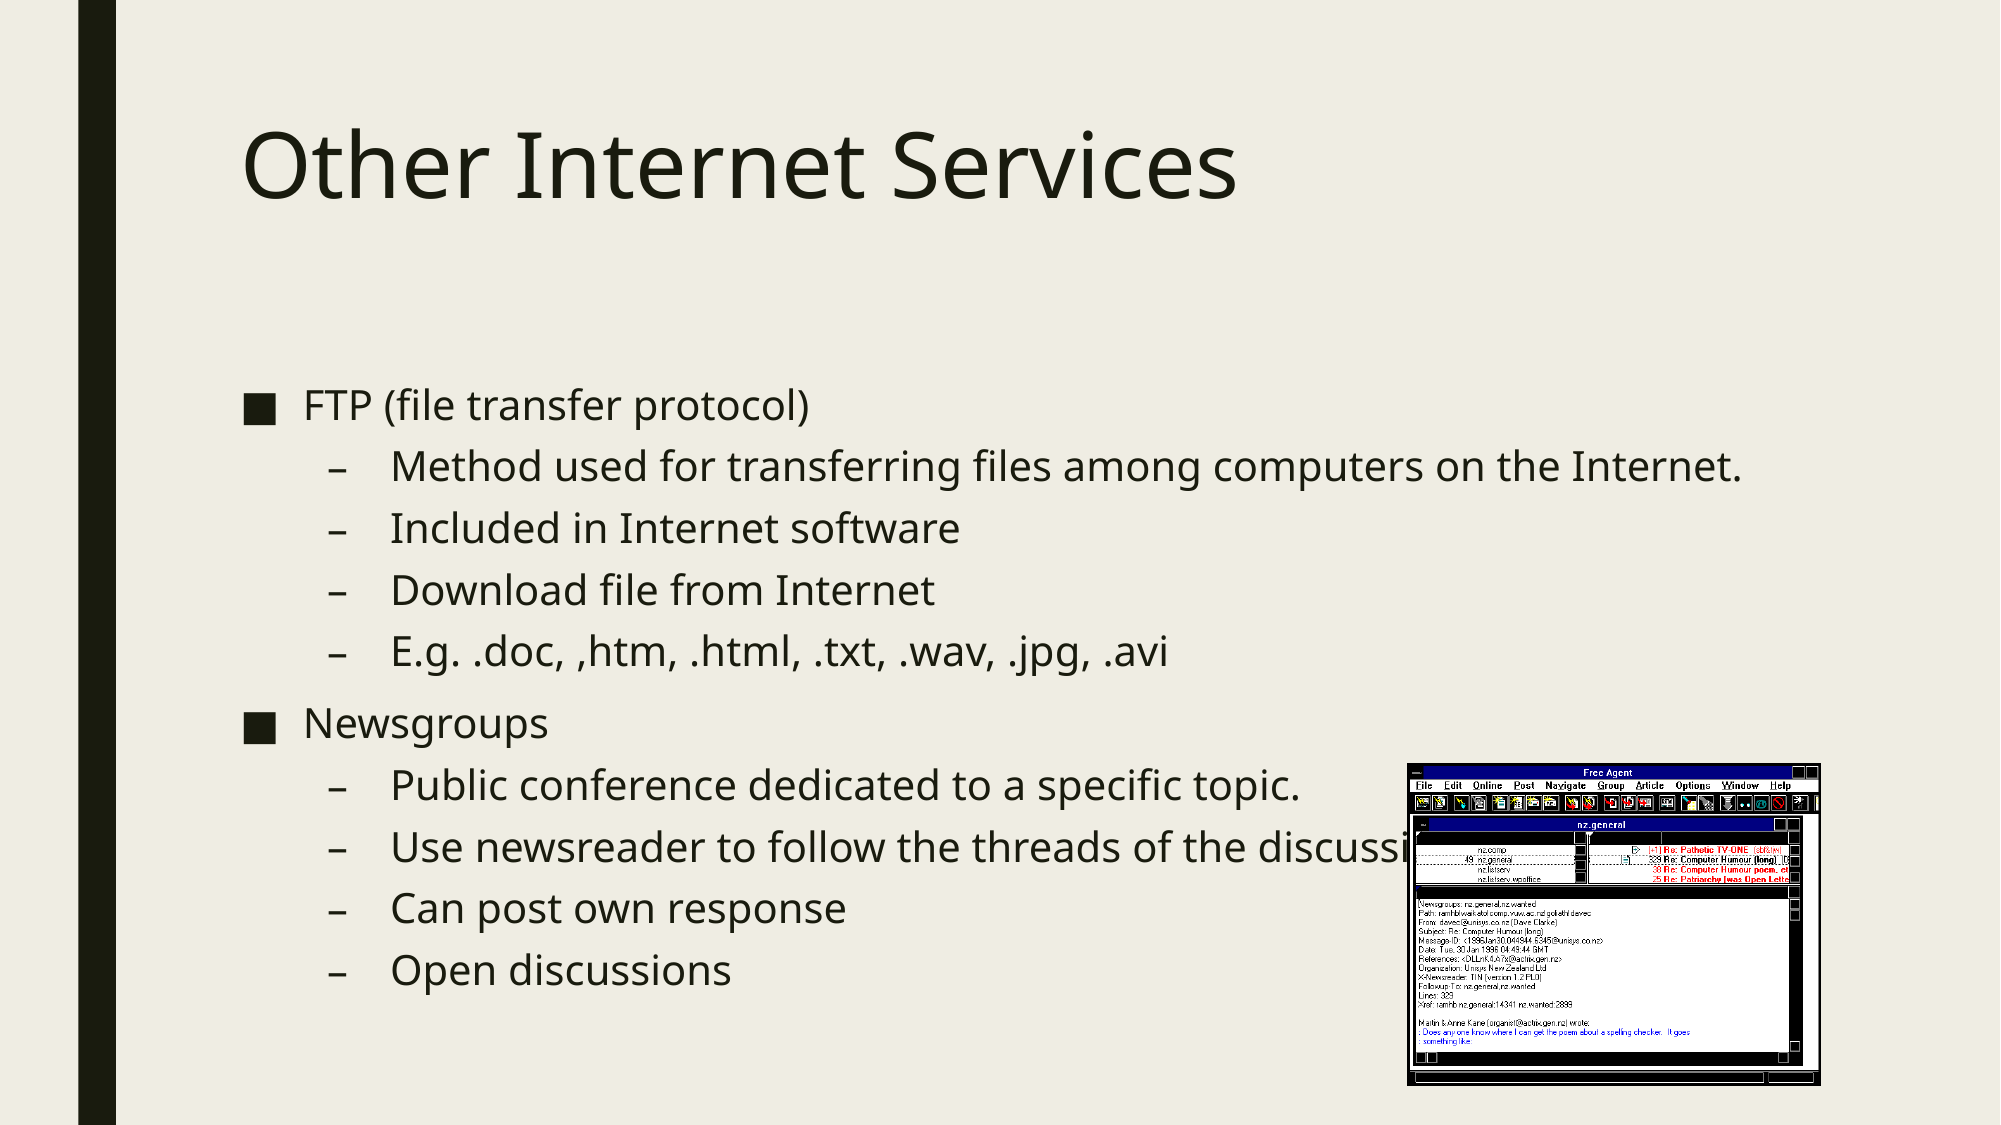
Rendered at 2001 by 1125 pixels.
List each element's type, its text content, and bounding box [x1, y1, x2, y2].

title Other Internet Services [225, 112, 1800, 357]
list FTP (file transfer protocol) Method used for transferring files among computers on the Internet. Included in Internet software Download file from Internet E.g. .doc, ,htm, .html, .txt, .wav, .jpg, .avi Newsgroups Public conference dedicated to a specific topic. Use newsreader to follow the threads of the discussions Can post own response Open discussions [225, 375, 1845, 1125]
picture [1407, 763, 1821, 1086]
